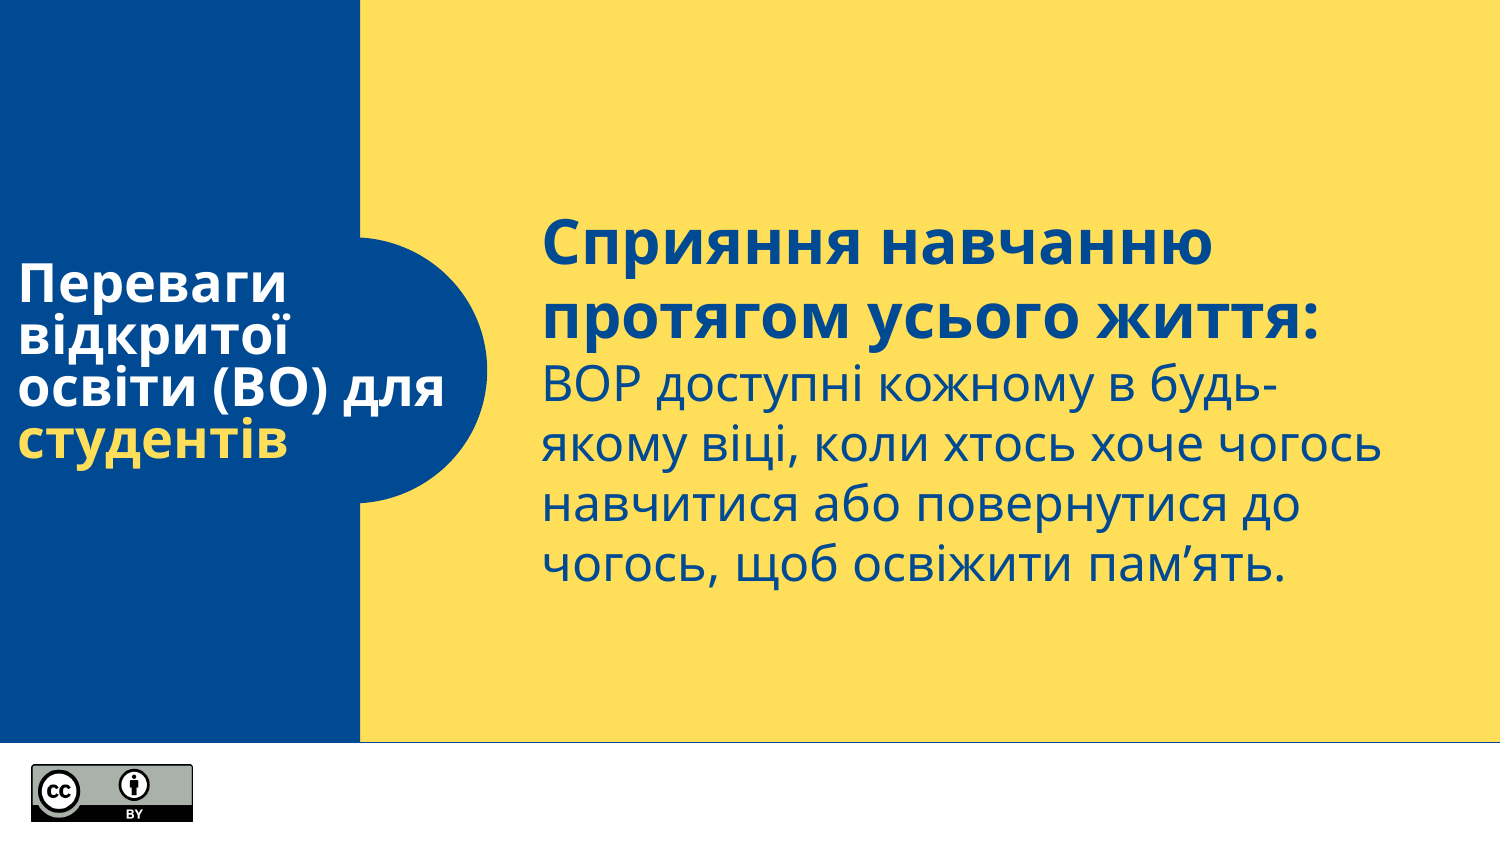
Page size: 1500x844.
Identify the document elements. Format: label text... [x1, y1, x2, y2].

text_box [282, 484, 423, 504]
text_box [0, 0, 361, 742]
text_box [0, 750, 1500, 844]
picture [31, 764, 193, 822]
text_box Сприяння навчанню протягом усього життя: BOP доступні кожному в будь-якому віці, коли хтось хоче чогось навчитися або повернутися до чогось, щоб освіжити пам’ять. [526, 186, 1420, 731]
text_box [304, 237, 401, 246]
text_box Переваги відкритої освіти (BO) для студентів [3, 246, 480, 484]
text_box [480, 327, 488, 414]
